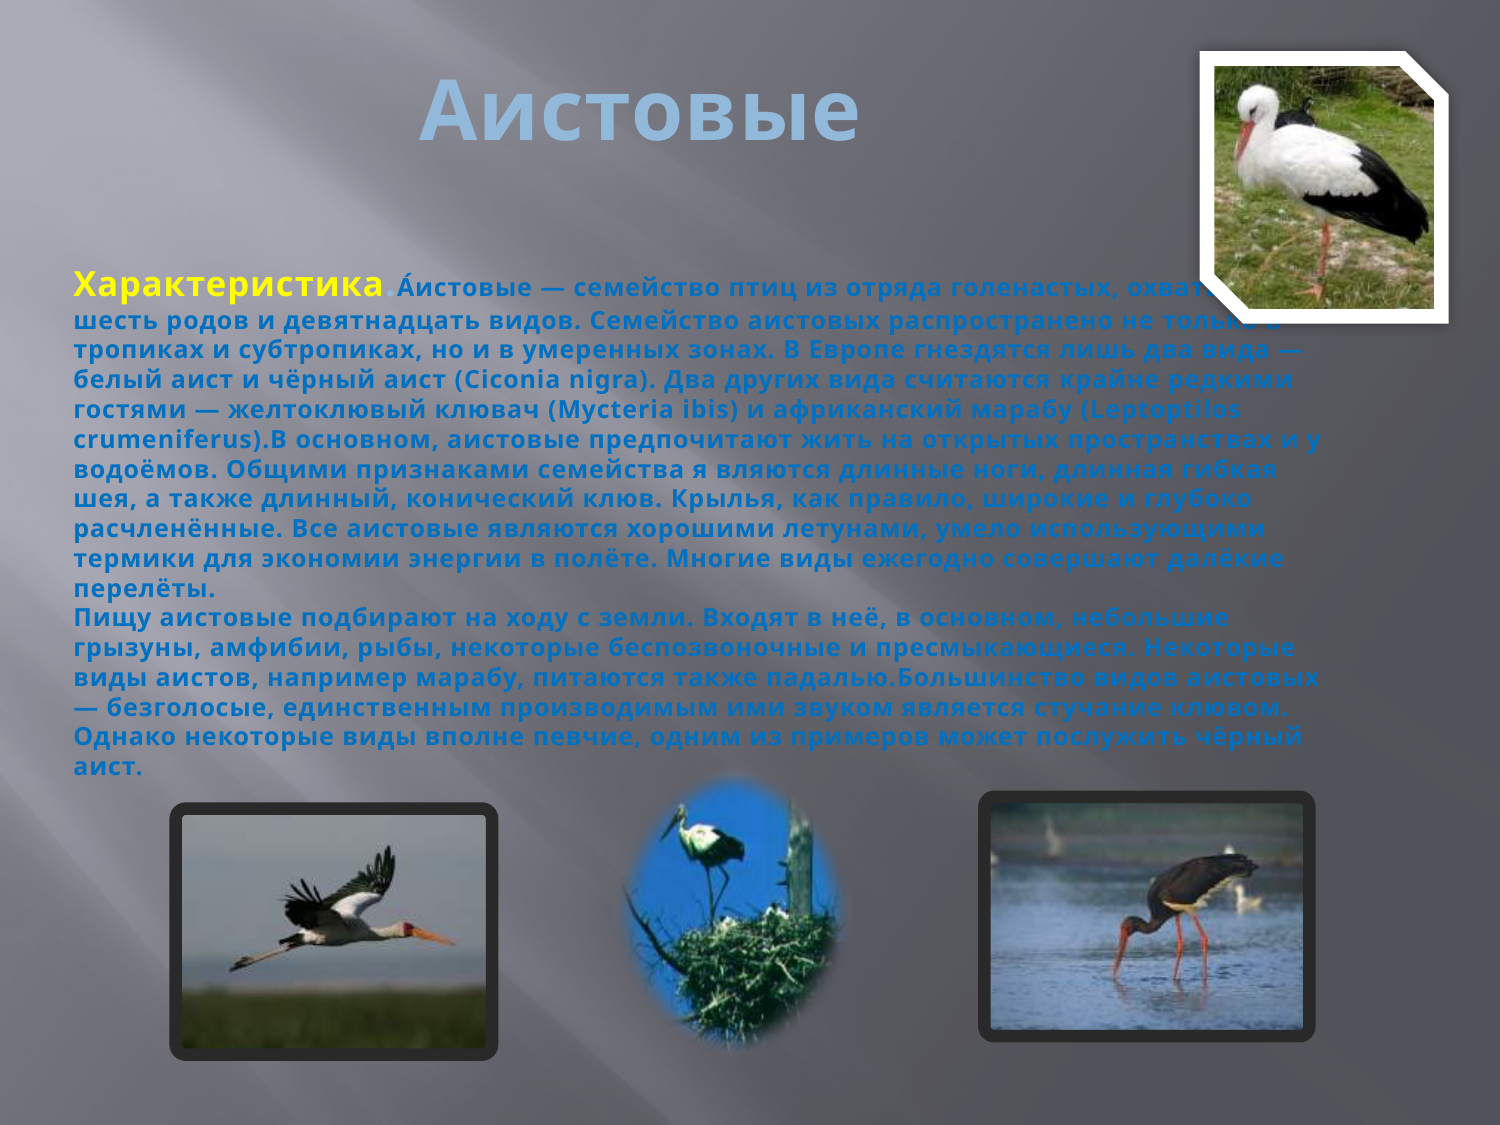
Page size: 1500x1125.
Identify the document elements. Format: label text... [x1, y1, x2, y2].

picture [984, 796, 1310, 1037]
picture [1206, 58, 1442, 317]
picture [175, 808, 493, 1055]
picture [609, 761, 857, 1063]
title Аистовые Характеристика.А́истовые — семейство птиц из отряда голенастых, охватывающее шесть родов и девятнадцать видов. Семейство аистовых распространено не только в тропиках и субтропиках, но и в умеренных зонах. В Европе гнездятся лишь два вида — белый аист и чёрный аист (Ciconia nigra). Два других вида считаются крайне редкими гостями — желтоклювый клювач (Mycteria ibis) и африканский марабу (Leptoptilos crumeniferus).В основном, аистовые предпочитают жить на открытых пространствах и у водоёмов. Общими признаками семейства я вляются длинные ноги, длинная гибкая шея, а также длинный, конический клюв. Крылья, как правило, широкие и глубоко расчленённые. Все аистовые являются хорошими летунами, умело использующими термики для экономии энергии в полёте. Многие виды ежегодно совершают далёкие перелёты. Пищу аистовые подбирают на ходу с земли. Входят в неё, в основном, небольшие грызуны, амфибии, рыбы, некоторые беспозвоночные и пресмыкающиеся. Некоторые виды аистов, например марабу, питаются также падалью.Большинство видов аистовых — безголосые, единственным производимым ими звуком является стучание клювом. Однако некоторые виды вполне певчие, одним из примеров может послужить чёрный аист. [58, 45, 1367, 1125]
